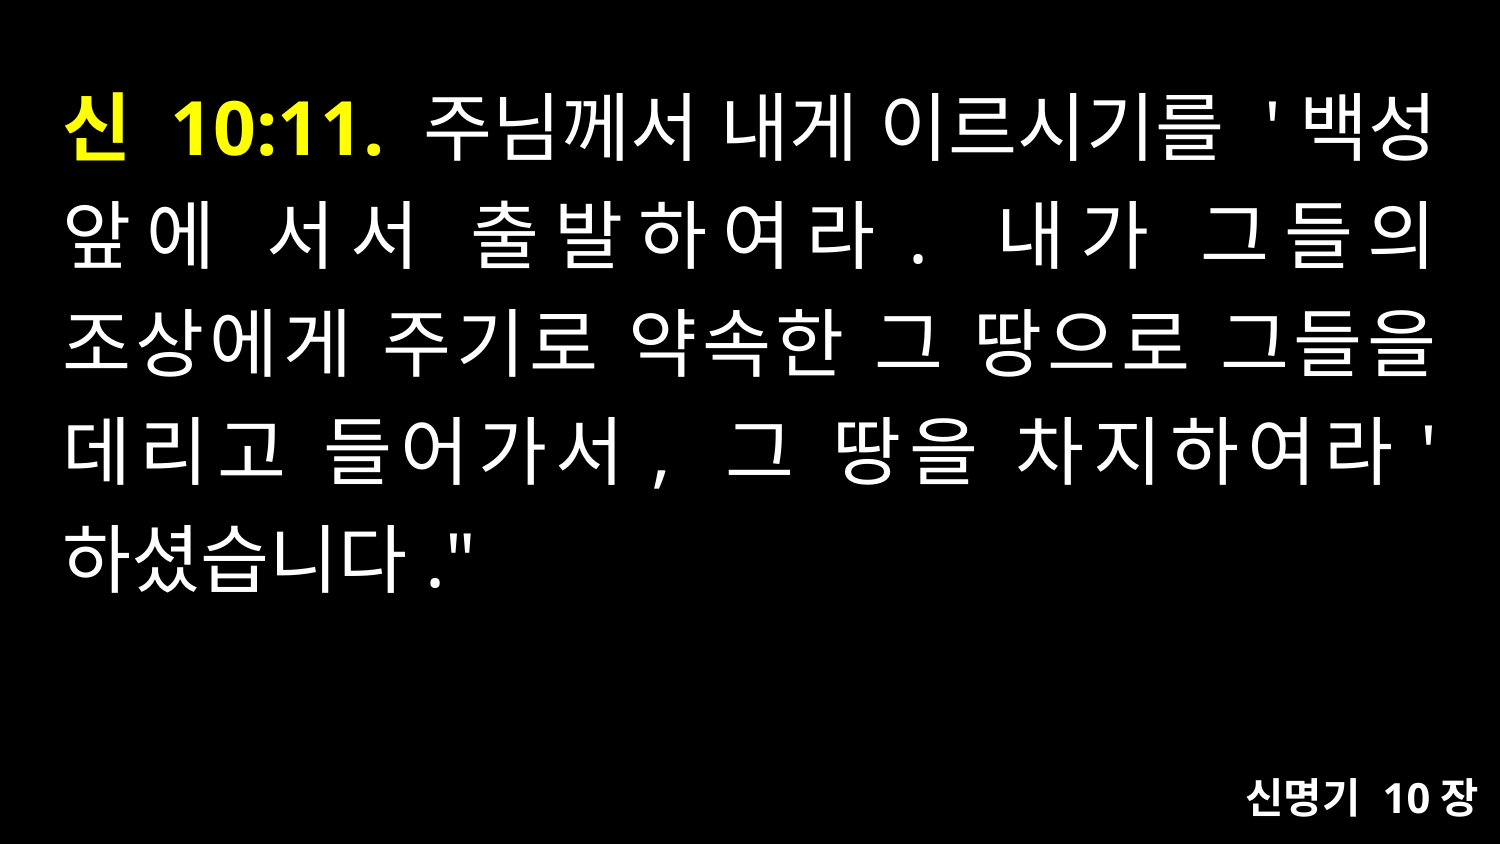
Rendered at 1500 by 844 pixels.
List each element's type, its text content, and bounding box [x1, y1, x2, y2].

title 신 10:11. 주님께서 내게 이르시기를 '백성 앞에 서서 출발하여라. 내가 그들의 조상에게 주기로 약속한 그 땅으로 그들을 데리고 들어가서, 그 땅을 차지하여라' 하셨습니다." [0, 0, 1500, 844]
subtitle 신명기 10장 [916, 770, 1500, 844]
